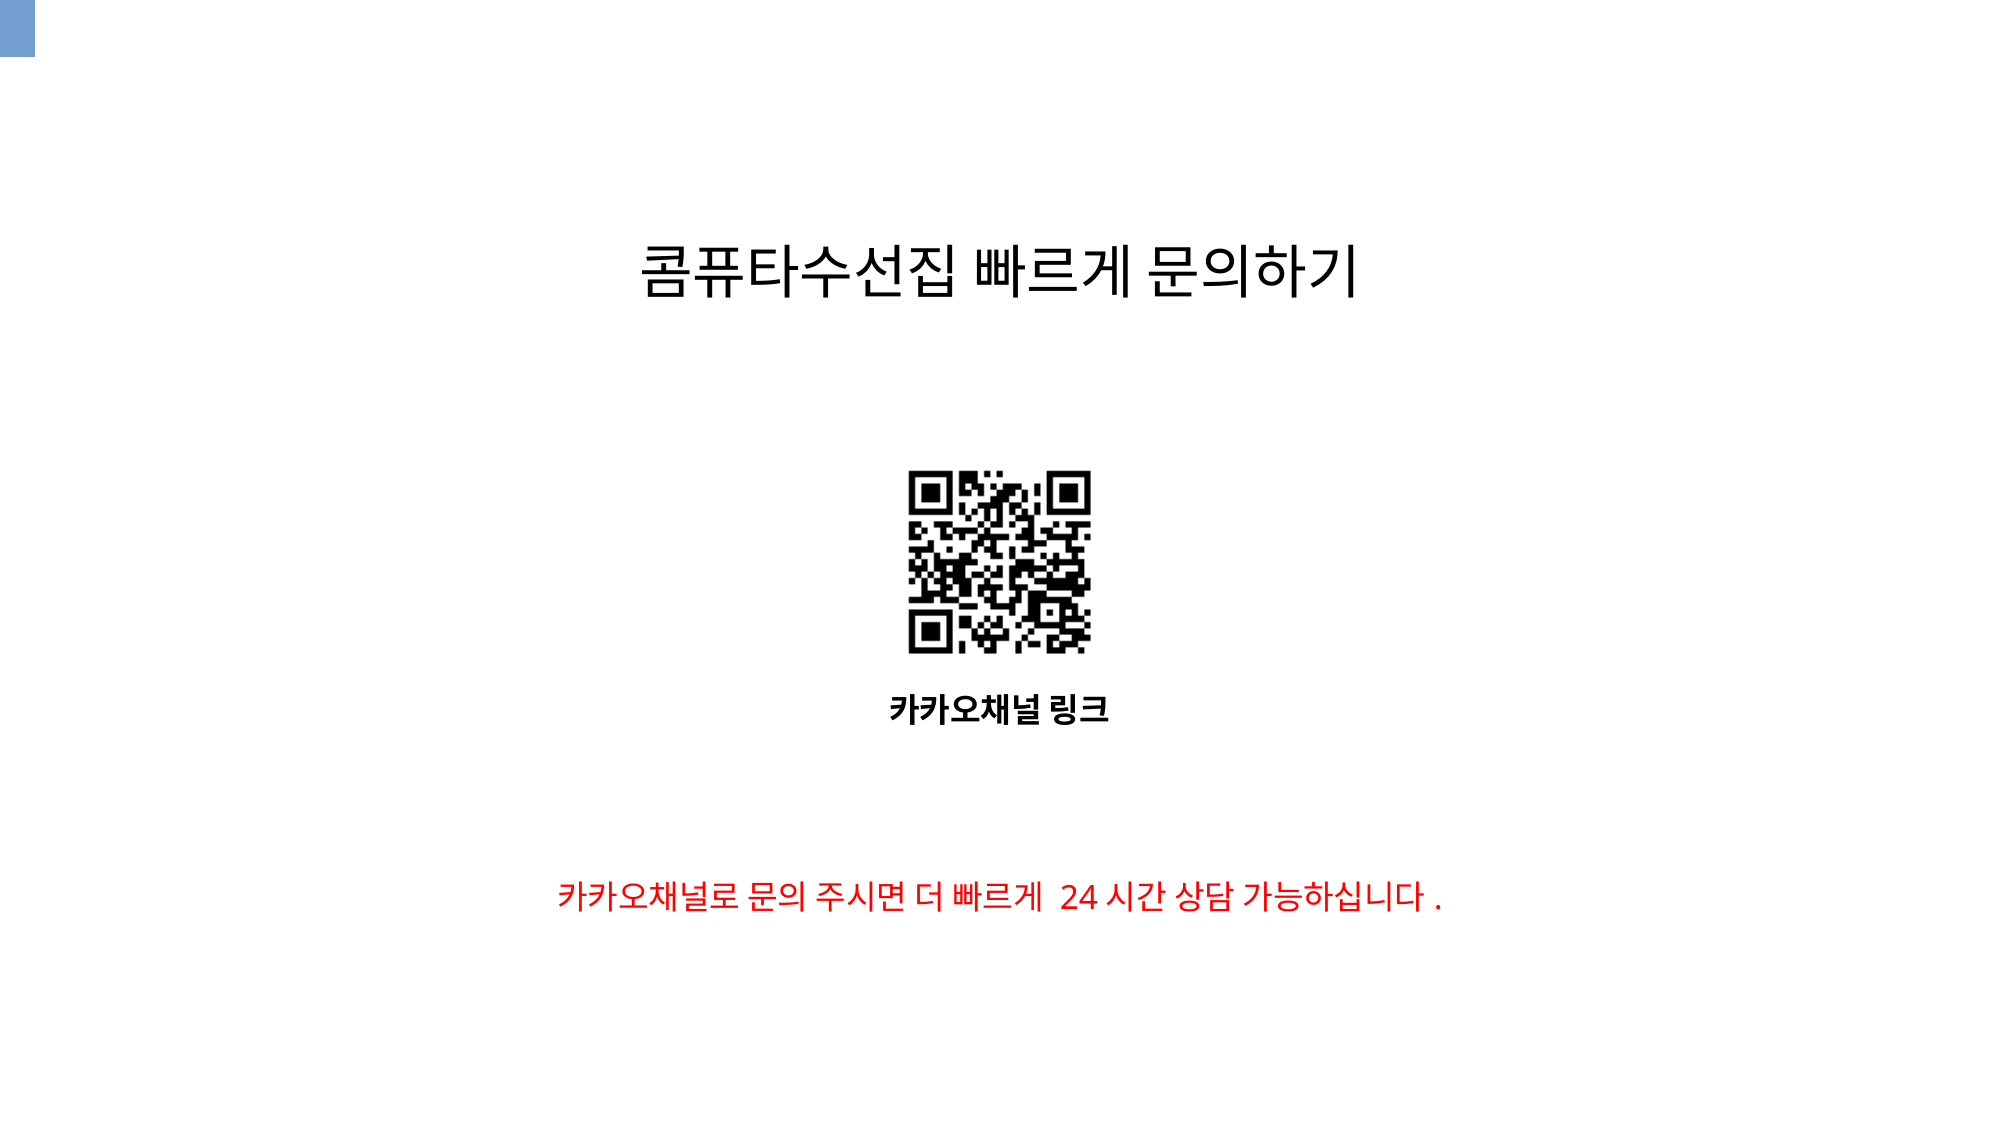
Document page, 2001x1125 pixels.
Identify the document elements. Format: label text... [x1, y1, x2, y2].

text_box 카카오채널로 문의 주시면 더 빠르게 24시간 상담 가능하십니다. [509, 868, 1491, 924]
text_box 카카오채널 링크 [844, 682, 1156, 737]
title 콤퓨타수선집 빠르게 문의하기 [624, 219, 1376, 321]
picture [905, 468, 1094, 657]
